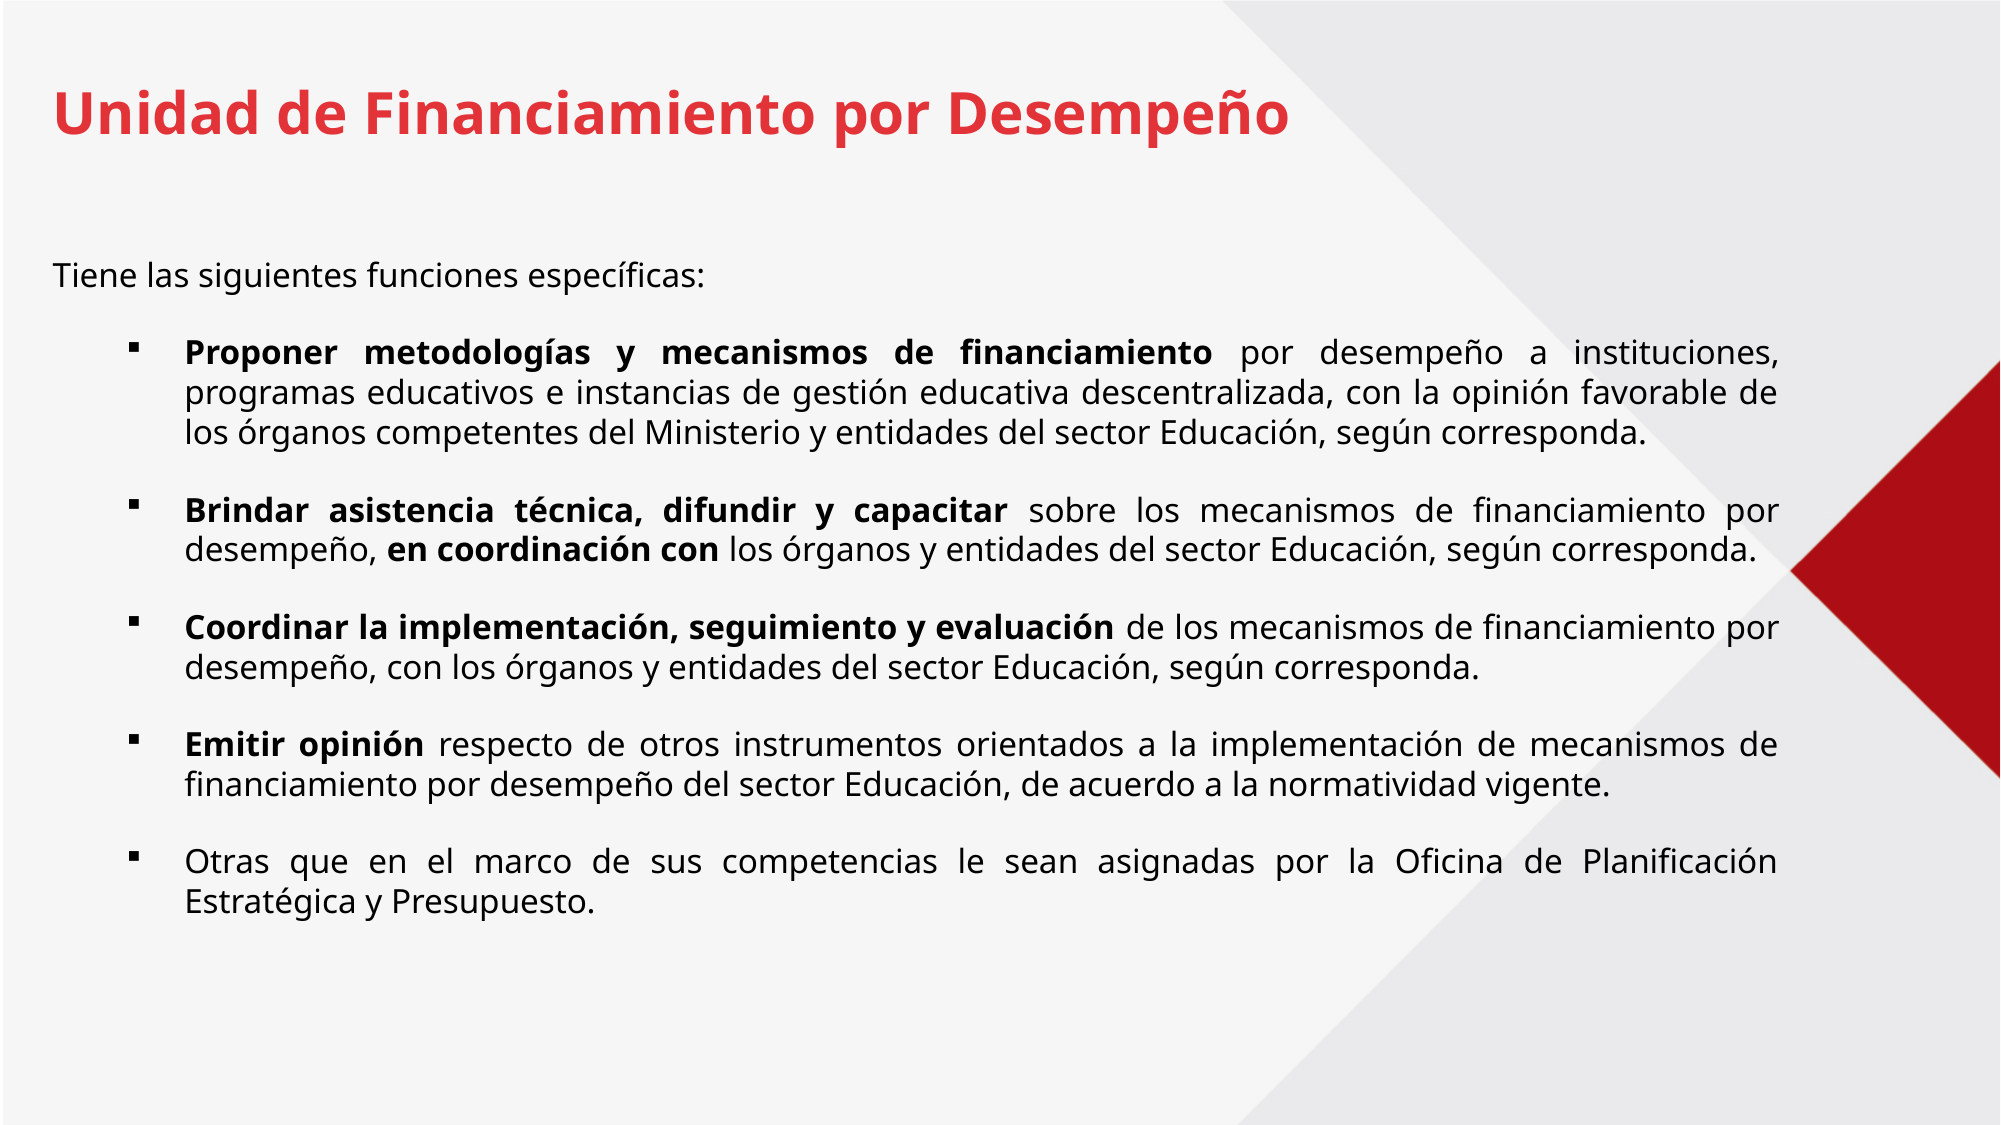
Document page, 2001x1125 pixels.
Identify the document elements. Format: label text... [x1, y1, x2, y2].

text_box Unidad de Financiamiento por Desempeño [37, 59, 2000, 163]
picture [0, 0, 2001, 1125]
text_box Tiene las siguientes funciones específicas: Proponer metodologías y mecanismos de financiamiento por desempeño a instituciones, programas educativos e instancias de gestión educativa descentralizada, con la opinión favorable de los órganos competentes del Ministerio y entidades del sector Educación, según corresponda. Brindar asistencia técnica, difundir y capacitar sobre los mecanismos de financiamiento por desempeño, en coordinación con los órganos y entidades del sector Educación, según corresponda. Coordinar la implementación, seguimiento y evaluación de los mecanismos de financiamiento por desempeño, con los órganos y entidades del sector Educación, según corresponda. Emitir opinión respecto de otros instrumentos orientados a la implementación de mecanismos de financiamiento por desempeño del sector Educación, de acuerdo a la normatividad vigente. Otras que en el marco de sus competencias le sean asignadas por la Oficina de Planificación Estratégica y Presupuesto. [37, 246, 1796, 973]
